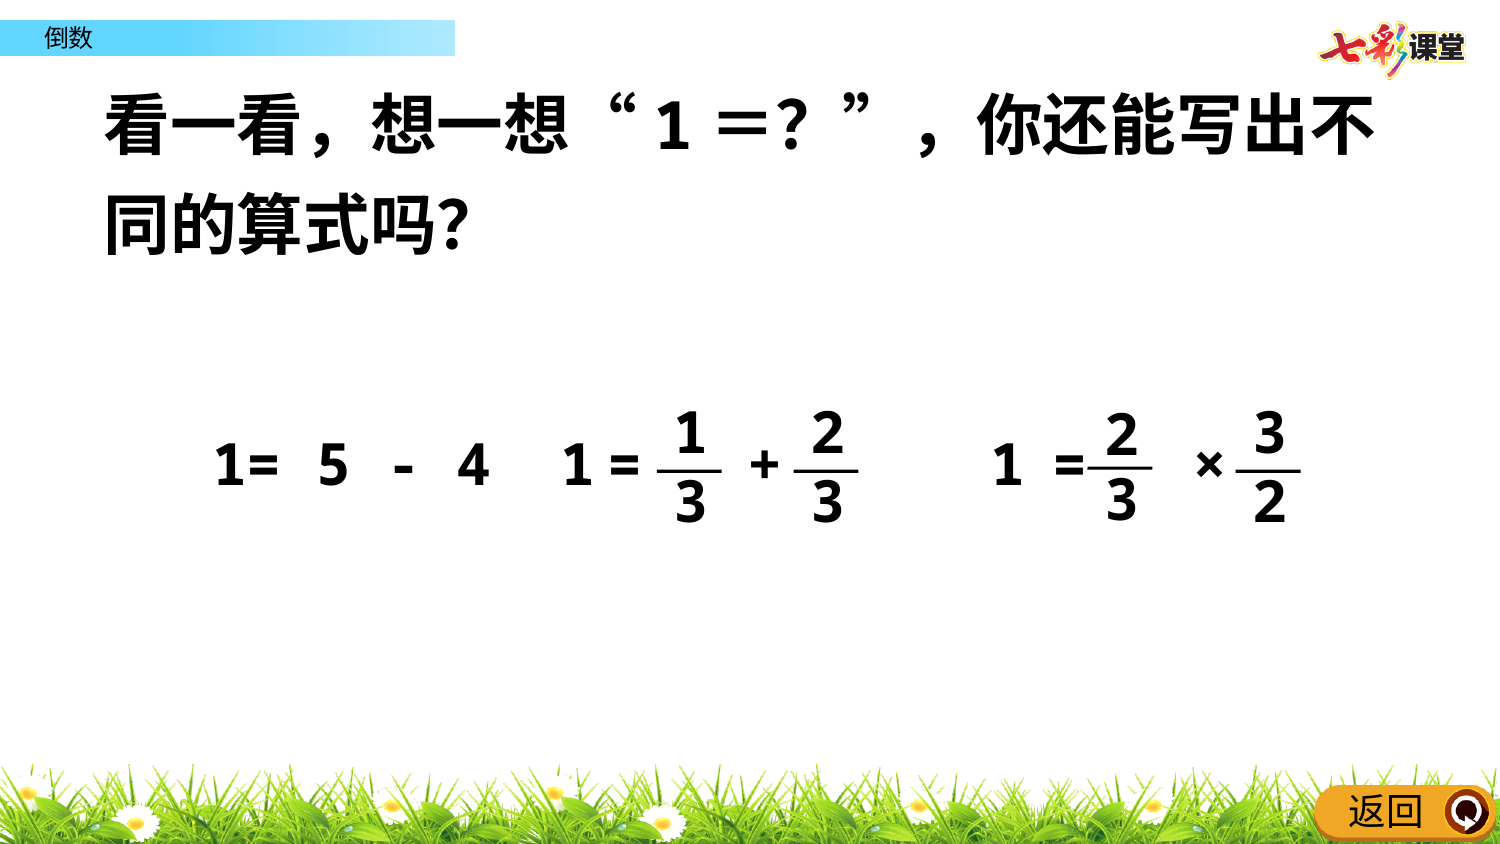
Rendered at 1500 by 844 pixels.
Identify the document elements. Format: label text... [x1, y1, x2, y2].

text_box = + [601, 419, 651, 504]
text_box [656, 387, 757, 581]
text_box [793, 387, 894, 581]
text_box 1 [197, 419, 253, 644]
picture [1316, 20, 1468, 80]
text_box 看一看，想一想“1＝？”，你还能写出不同的算式吗？ [88, 55, 1443, 271]
text_box 1 [975, 419, 1030, 644]
text_box = × [1030, 419, 1082, 504]
text_box = × [1191, 419, 1230, 504]
text_box 1 [545, 419, 601, 644]
text_box = + [761, 419, 788, 504]
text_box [1235, 387, 1336, 581]
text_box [1087, 389, 1188, 572]
text_box = 5 - 4 [253, 419, 507, 504]
picture [0, 764, 1500, 844]
